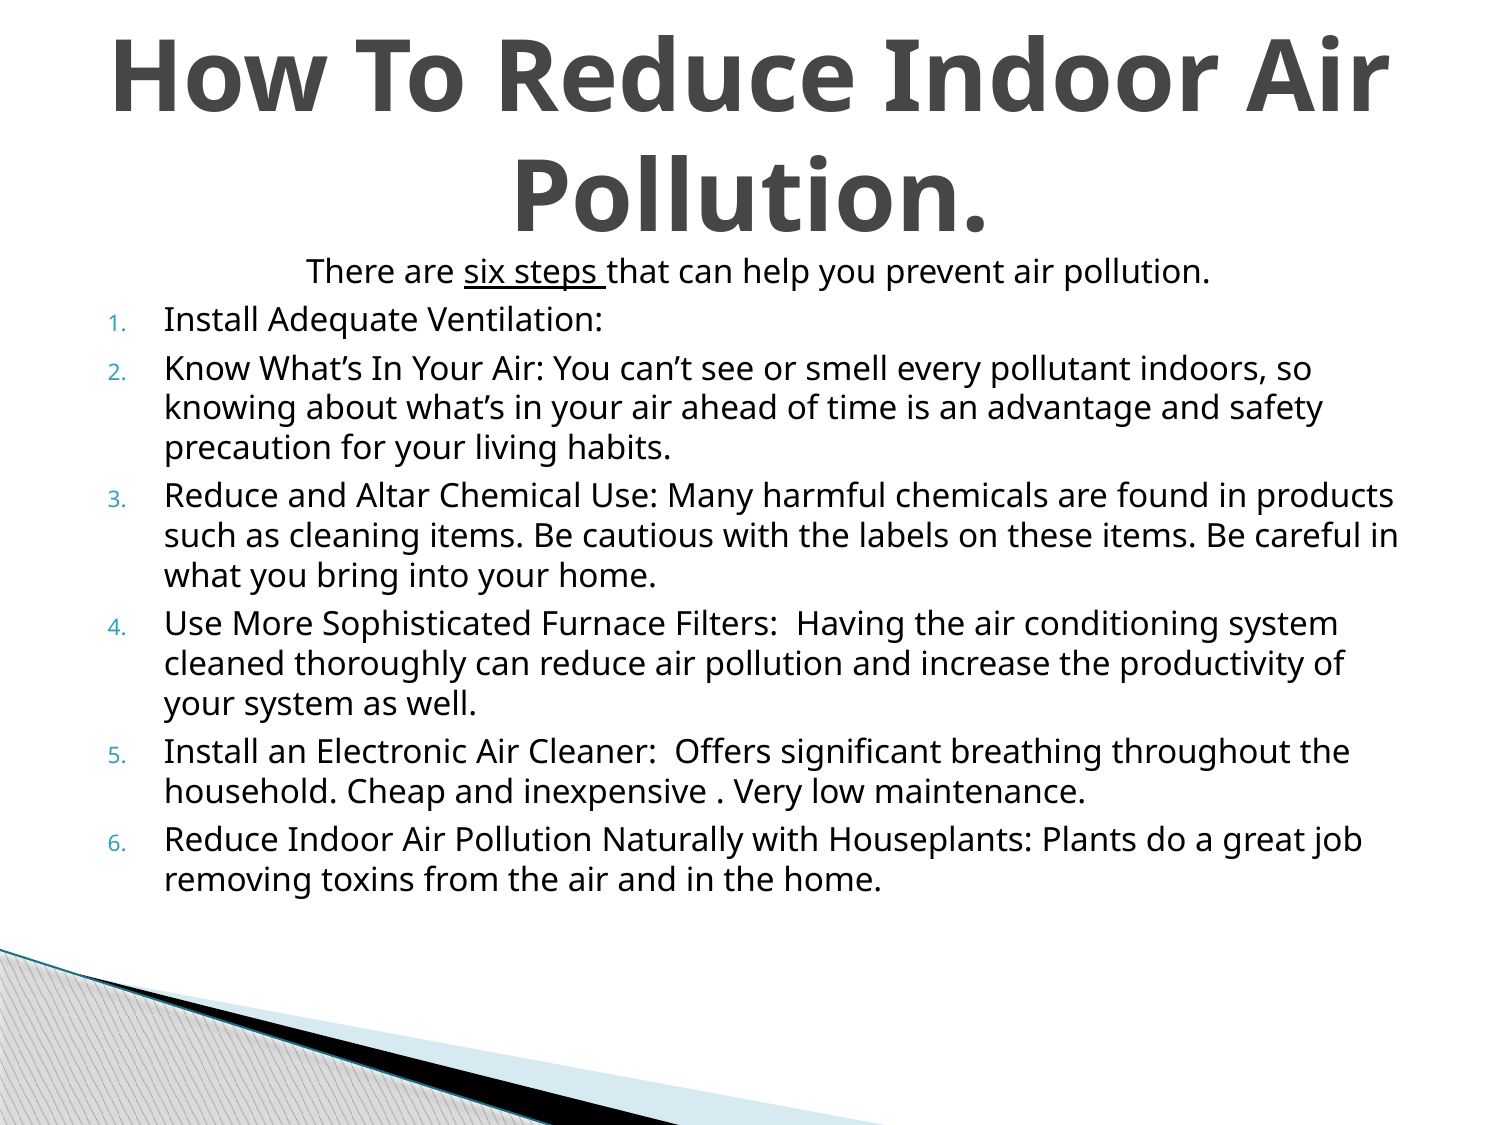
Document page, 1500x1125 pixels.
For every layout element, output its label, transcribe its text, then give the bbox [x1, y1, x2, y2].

list There are six steps that can help you prevent air pollution. Install Adequate Ventilation: Know What’s In Your Air: You can’t see or smell every pollutant indoors, so knowing about what’s in your air ahead of time is an advantage and safety precaution for your living habits. Reduce and Altar Chemical Use: Many harmful chemicals are found in products such as cleaning items. Be cautious with the labels on these items. Be careful in what you bring into your home. Use More Sophisticated Furnace Filters: Having the air conditioning system cleaned thoroughly can reduce air pollution and increase the productivity of your system as well. Install an Electronic Air Cleaner: Offers significant breathing throughout the household. Cheap and inexpensive . Very low maintenance. Reduce Indoor Air Pollution Naturally with Houseplants: Plants do a great job removing toxins from the air and in the home. [75, 243, 1425, 986]
title How To Reduce Indoor Air Pollution. [75, 37, 1425, 225]
